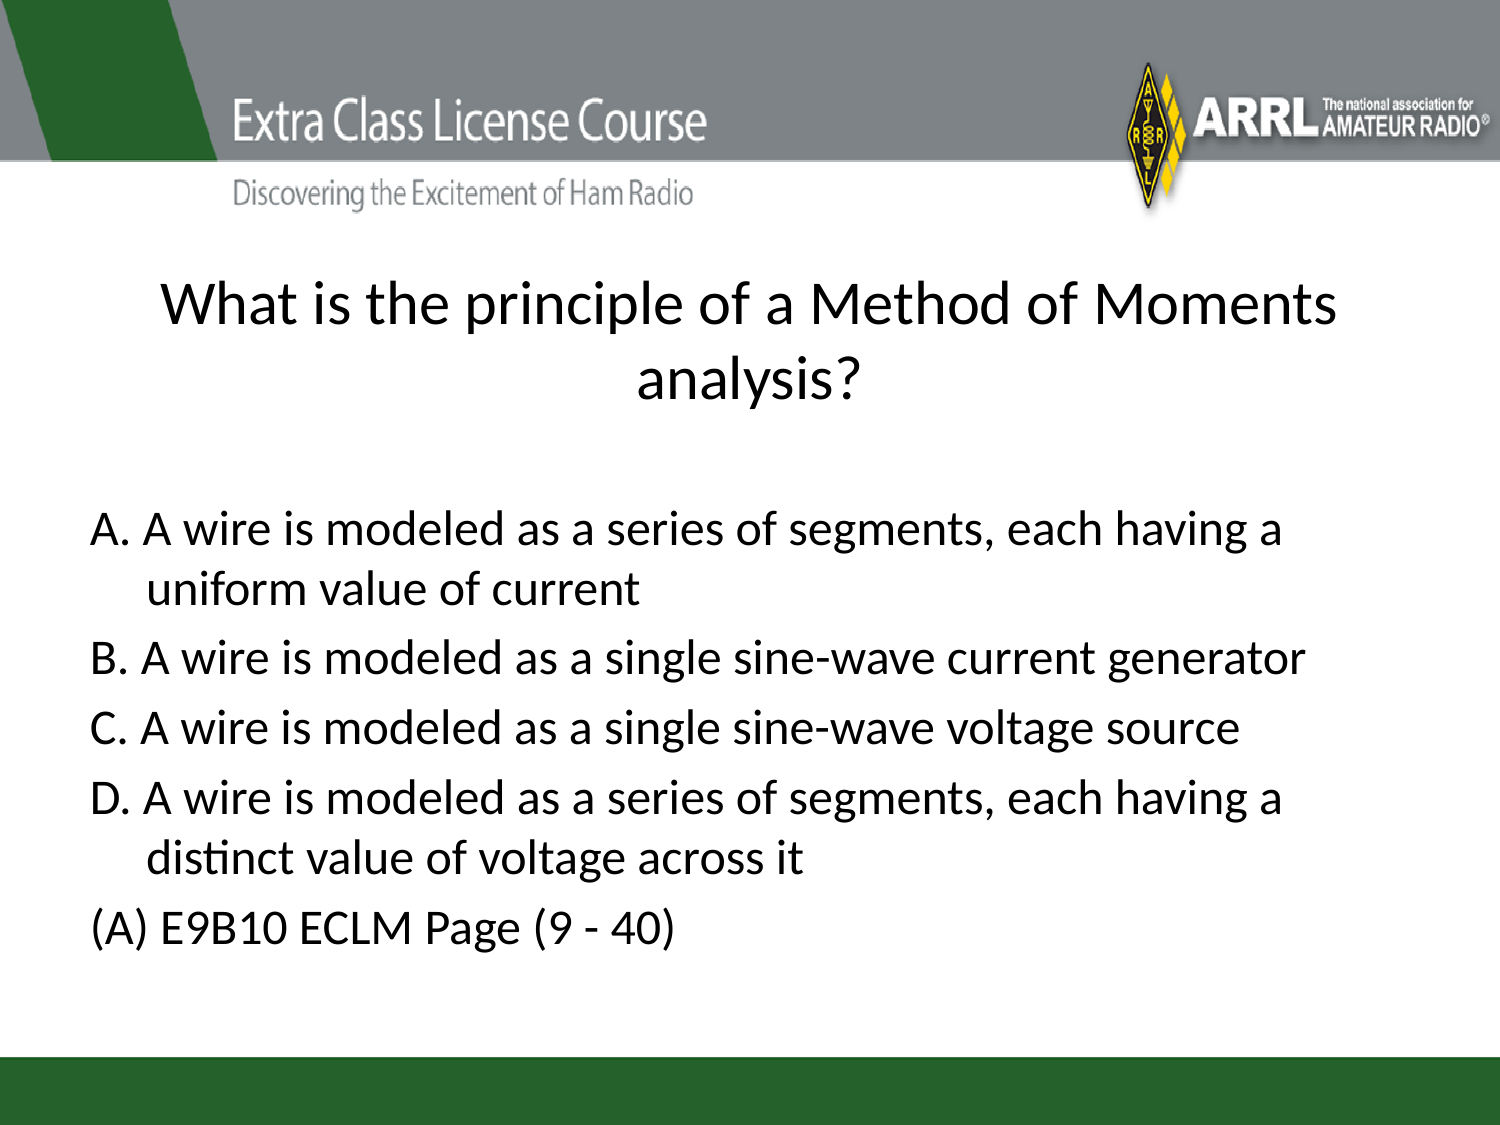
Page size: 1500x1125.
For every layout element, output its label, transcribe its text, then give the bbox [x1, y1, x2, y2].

title What is the principle of a Method of Moments analysis? [75, 254, 1425, 435]
list A. A wire is modeled as a series of segments, each having a uniform value of current B. A wire is modeled as a single sine-wave current generator C. A wire is modeled as a single sine-wave voltage source D. A wire is modeled as a series of segments, each having a distinct value of voltage across it (A) E9B10 ECLM Page (9 - 40) [75, 487, 1425, 1005]
picture [0, 0, 1500, 1125]
